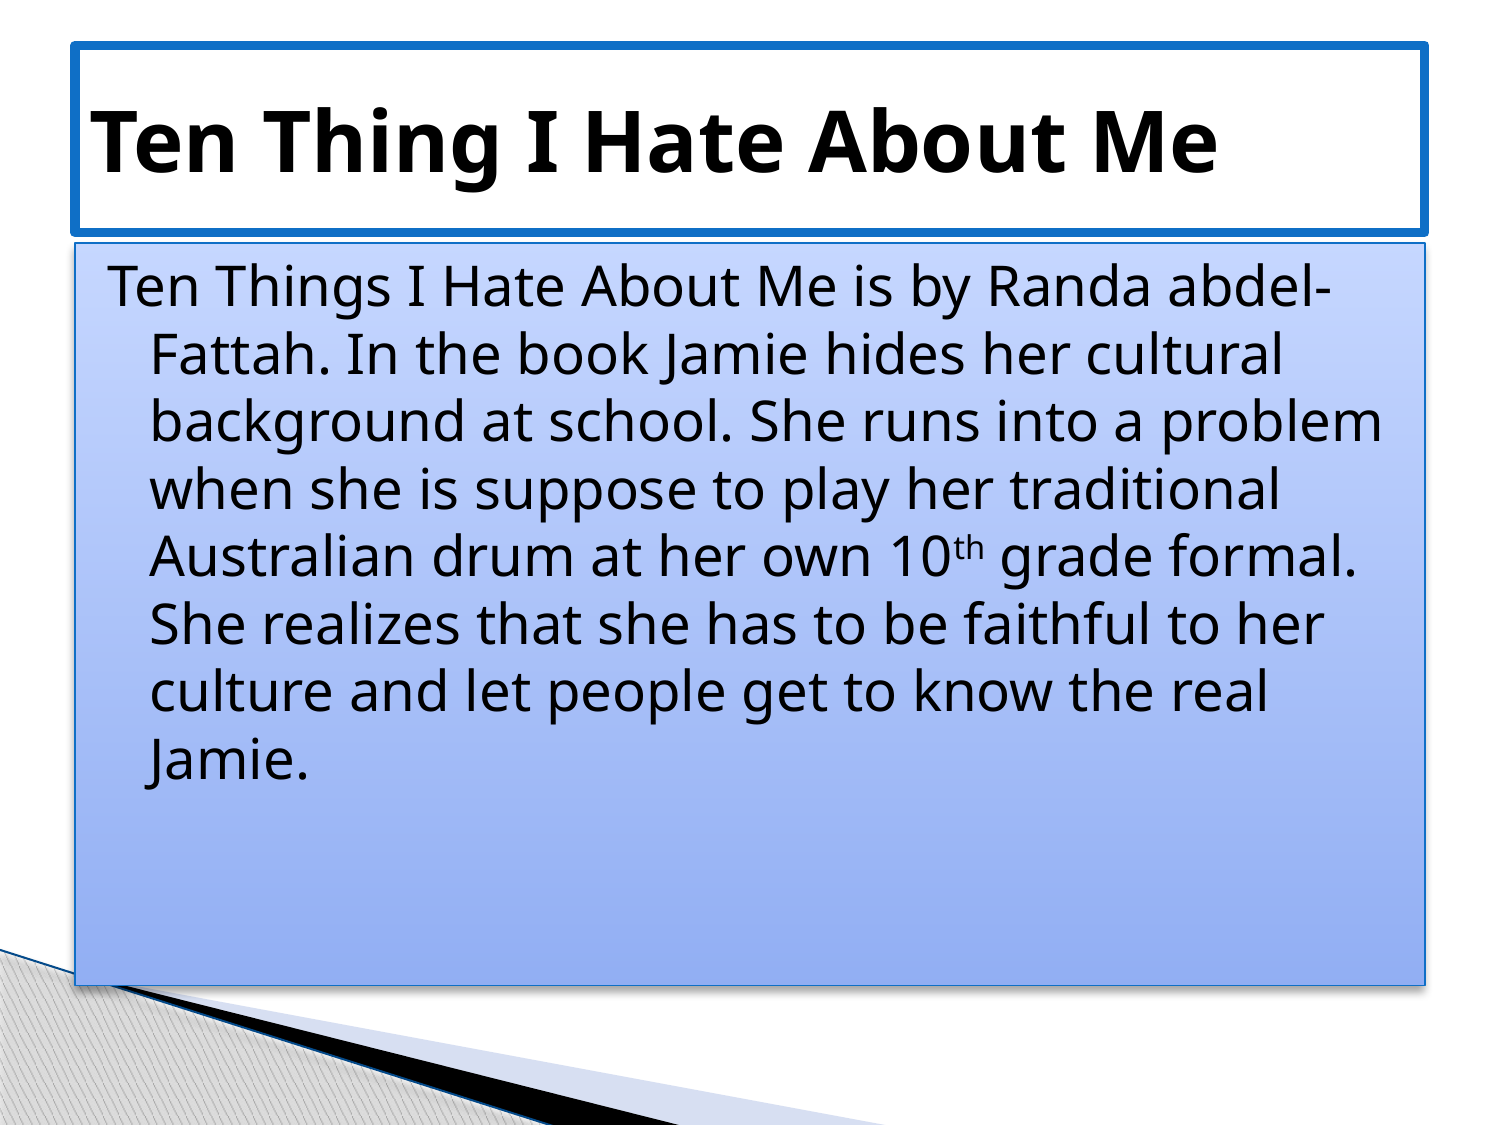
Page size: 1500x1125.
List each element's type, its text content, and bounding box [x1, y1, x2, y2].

list Ten Things I Hate About Me is by Randa abdel-Fattah. In the book Jamie hides her cultural background at school. She runs into a problem when she is suppose to play her traditional Australian drum at her own 10th grade formal. She realizes that she has to be faithful to her culture and let people get to know the real Jamie. [74, 242, 1426, 986]
title Ten Thing I Hate About Me [70, 41, 1429, 237]
